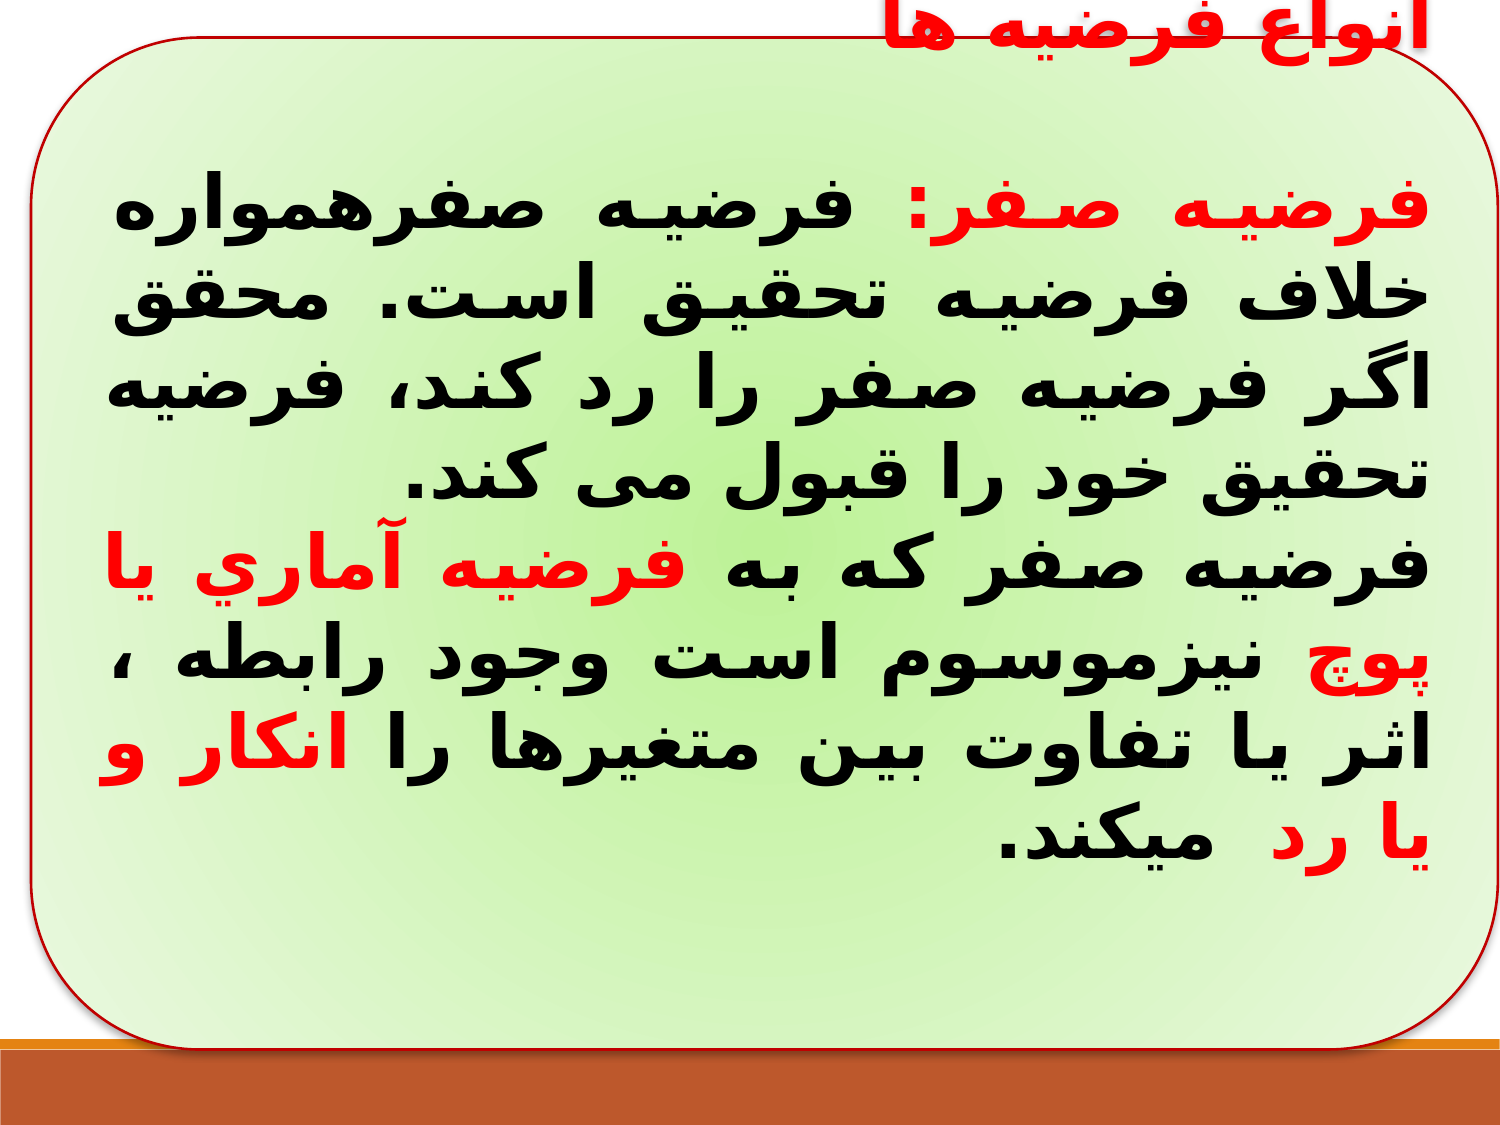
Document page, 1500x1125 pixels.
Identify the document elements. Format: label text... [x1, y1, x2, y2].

text_box انواع فرضیه ها فرضیه صفر: فرضیه صفرهمواره خلاف فرضیه تحقیق است. محقق اگر فرضیه صفر را رد کند، فرضیه تحقیق خود را قبول می کند. فرضيه صفر که به فرضيه آماري يا پوچ نيزموسوم است وجود رابطه ، اثر يا تفاوت بين متغيرها را انکار و یا رد ميکند. [29, 36, 1500, 1051]
